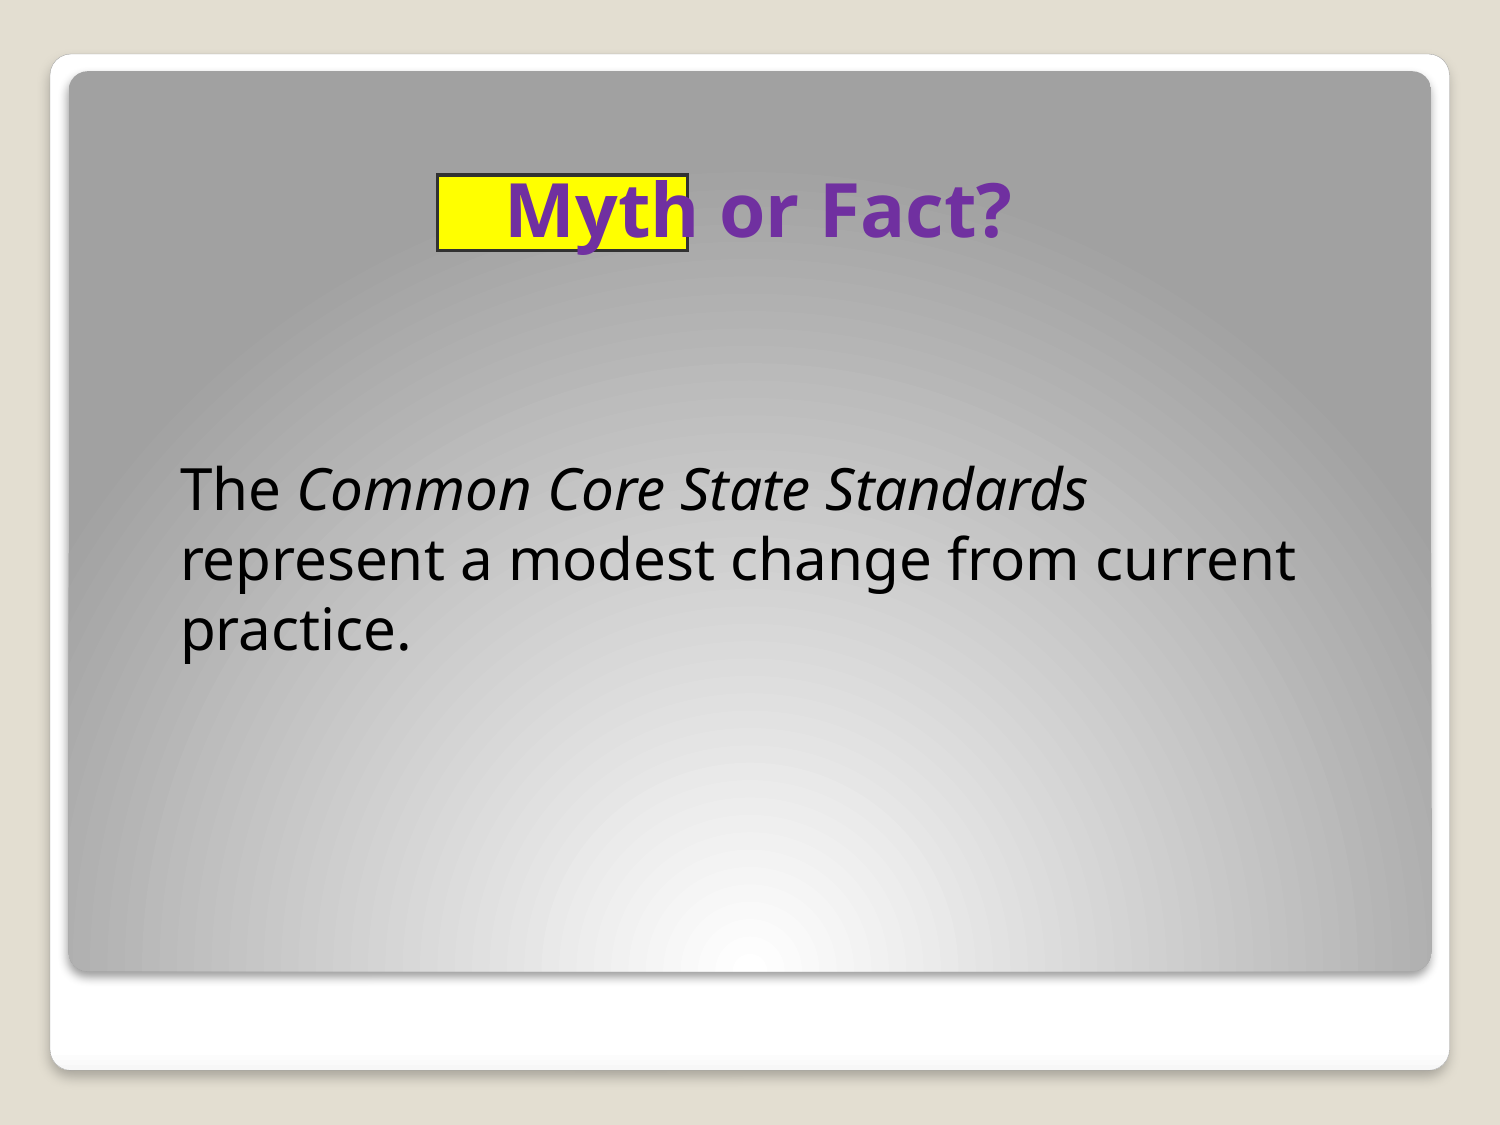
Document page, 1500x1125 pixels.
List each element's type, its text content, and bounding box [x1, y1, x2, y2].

list The Common Core State Standards represent a modest change from current practice. [150, 437, 1380, 788]
title Myth or Fact? [87, 87, 1430, 260]
